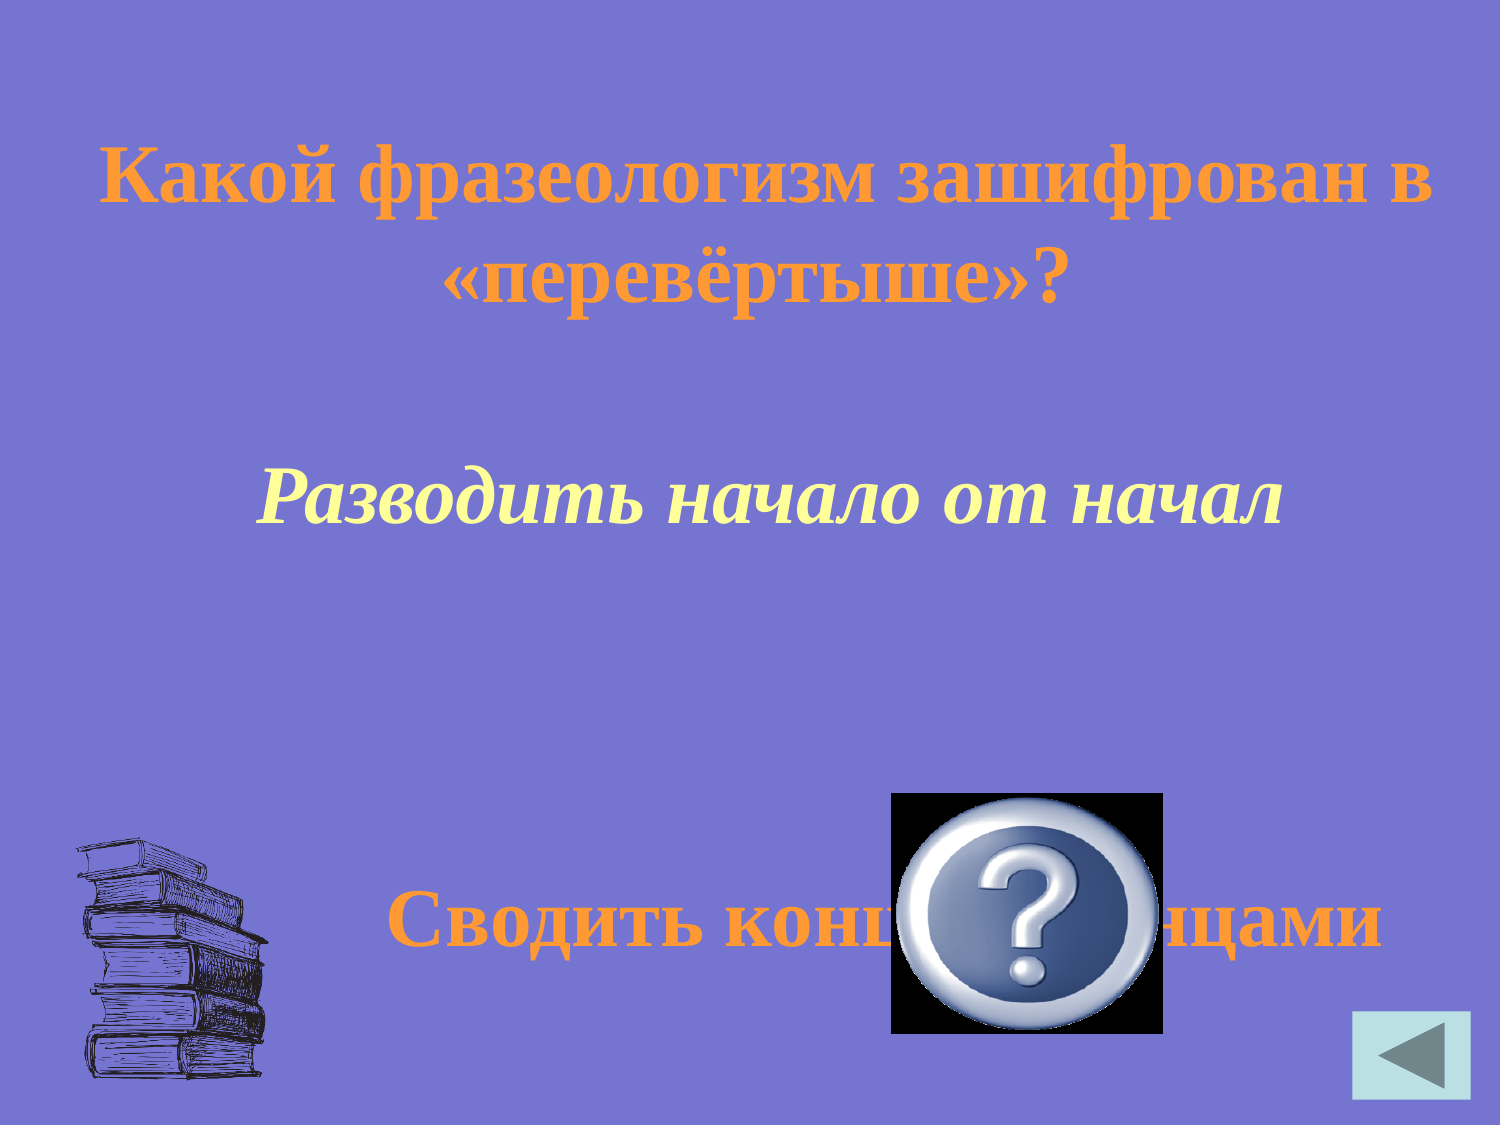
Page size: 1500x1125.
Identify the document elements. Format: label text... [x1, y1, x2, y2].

text_box Сводить концы с концами [370, 855, 886, 971]
text_box Разводить начало от начал [242, 432, 1500, 548]
picture [38, 825, 306, 1092]
picture [891, 793, 1164, 1034]
text_box Какой фразеологизм зашифрован в «перевёртыше»? [17, 111, 1500, 327]
text_box [1352, 1011, 1471, 1100]
text_box Сводить концы с концами [1168, 855, 1500, 971]
